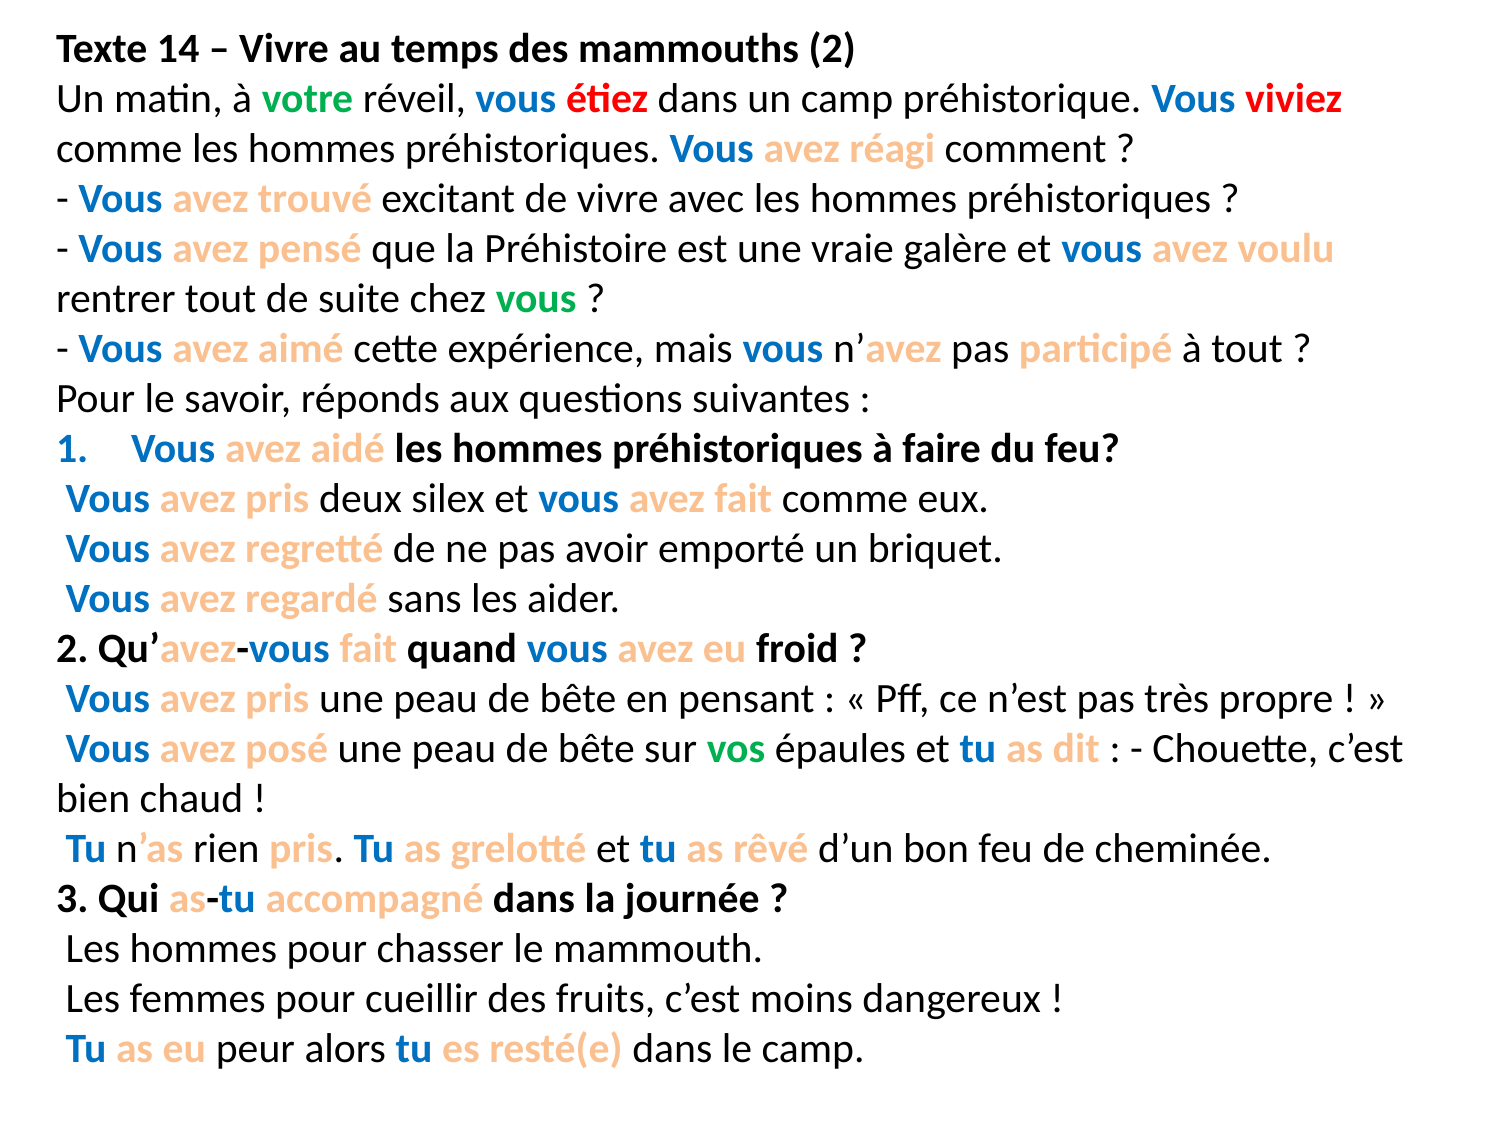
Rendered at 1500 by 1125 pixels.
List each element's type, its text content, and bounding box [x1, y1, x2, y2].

text_box Texte 14 – Vivre au temps des mammouths (2) Un matin, à votre réveil, vous étiez dans un camp préhistorique. Vous viviez comme les hommes préhistoriques. Vous avez réagi comment ? - Vous avez trouvé excitant de vivre avec les hommes préhistoriques ? - Vous avez pensé que la Préhistoire est une vraie galère et vous avez voulu rentrer tout de suite chez vous ? - Vous avez aimé cette expérience, mais vous n’avez pas participé à tout ? Pour le savoir, réponds aux questions suivantes : Vous avez aidé les hommes préhistoriques à faire du feu? Vous avez pris deux silex et vous avez fait comme eux. Vous avez regretté de ne pas avoir emporté un briquet. Vous avez regardé sans les aider. 2. Qu’avez-vous fait quand vous avez eu froid ? Vous avez pris une peau de bête en pensant : « Pff, ce n’est pas très propre ! » Vous avez posé une peau de bête sur vos épaules et tu as dit : - Chouette, c’est bien chaud ! Tu n’as rien pris. Tu as grelotté et tu as rêvé d’un bon feu de cheminée. 3. Qui as-tu accompagné dans la journée ? Les hommes pour chasser le mammouth. Les femmes pour cueillir des fruits, c’est moins dangereux ! Tu as eu peur alors tu es resté(e) dans le camp. [41, 13, 1471, 1079]
